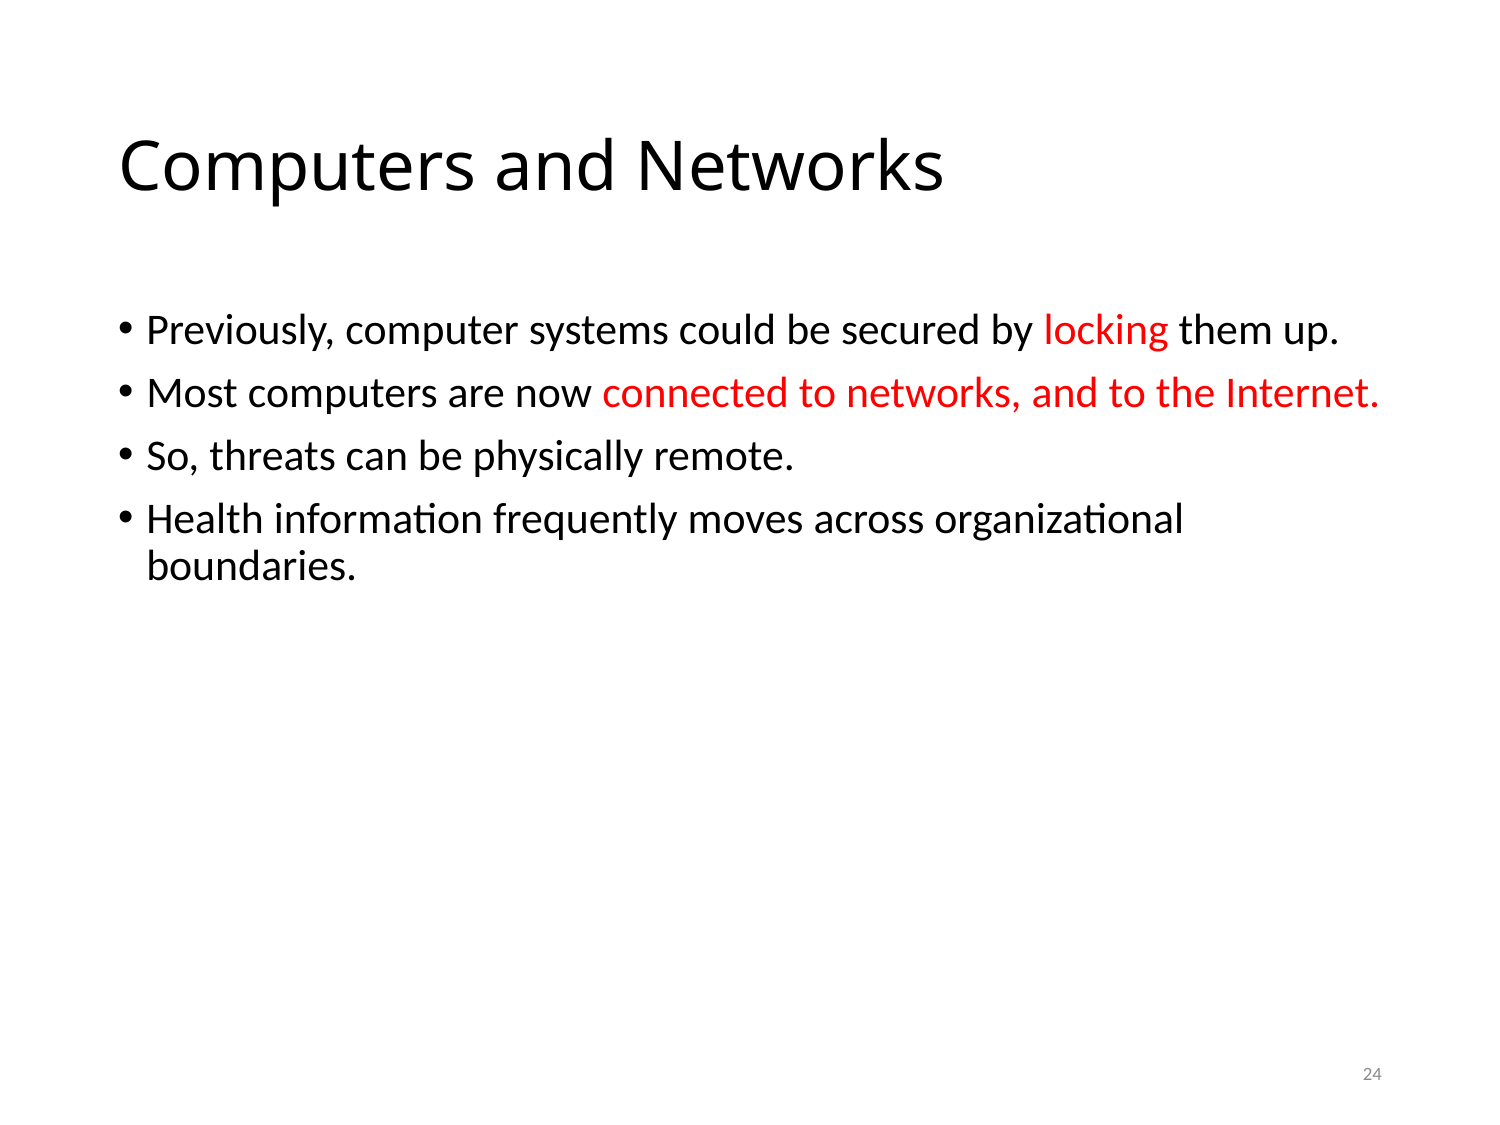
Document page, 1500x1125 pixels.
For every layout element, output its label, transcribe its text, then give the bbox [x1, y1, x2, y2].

slide_number 24 [1059, 1042, 1397, 1103]
list Previously, computer systems could be secured by locking them up. Most computers are now connected to networks, and to the Internet. So, threats can be physically remote. Health information frequently moves across organizational boundaries. [103, 299, 1397, 1014]
title Computers and Networks [103, 59, 1397, 278]
